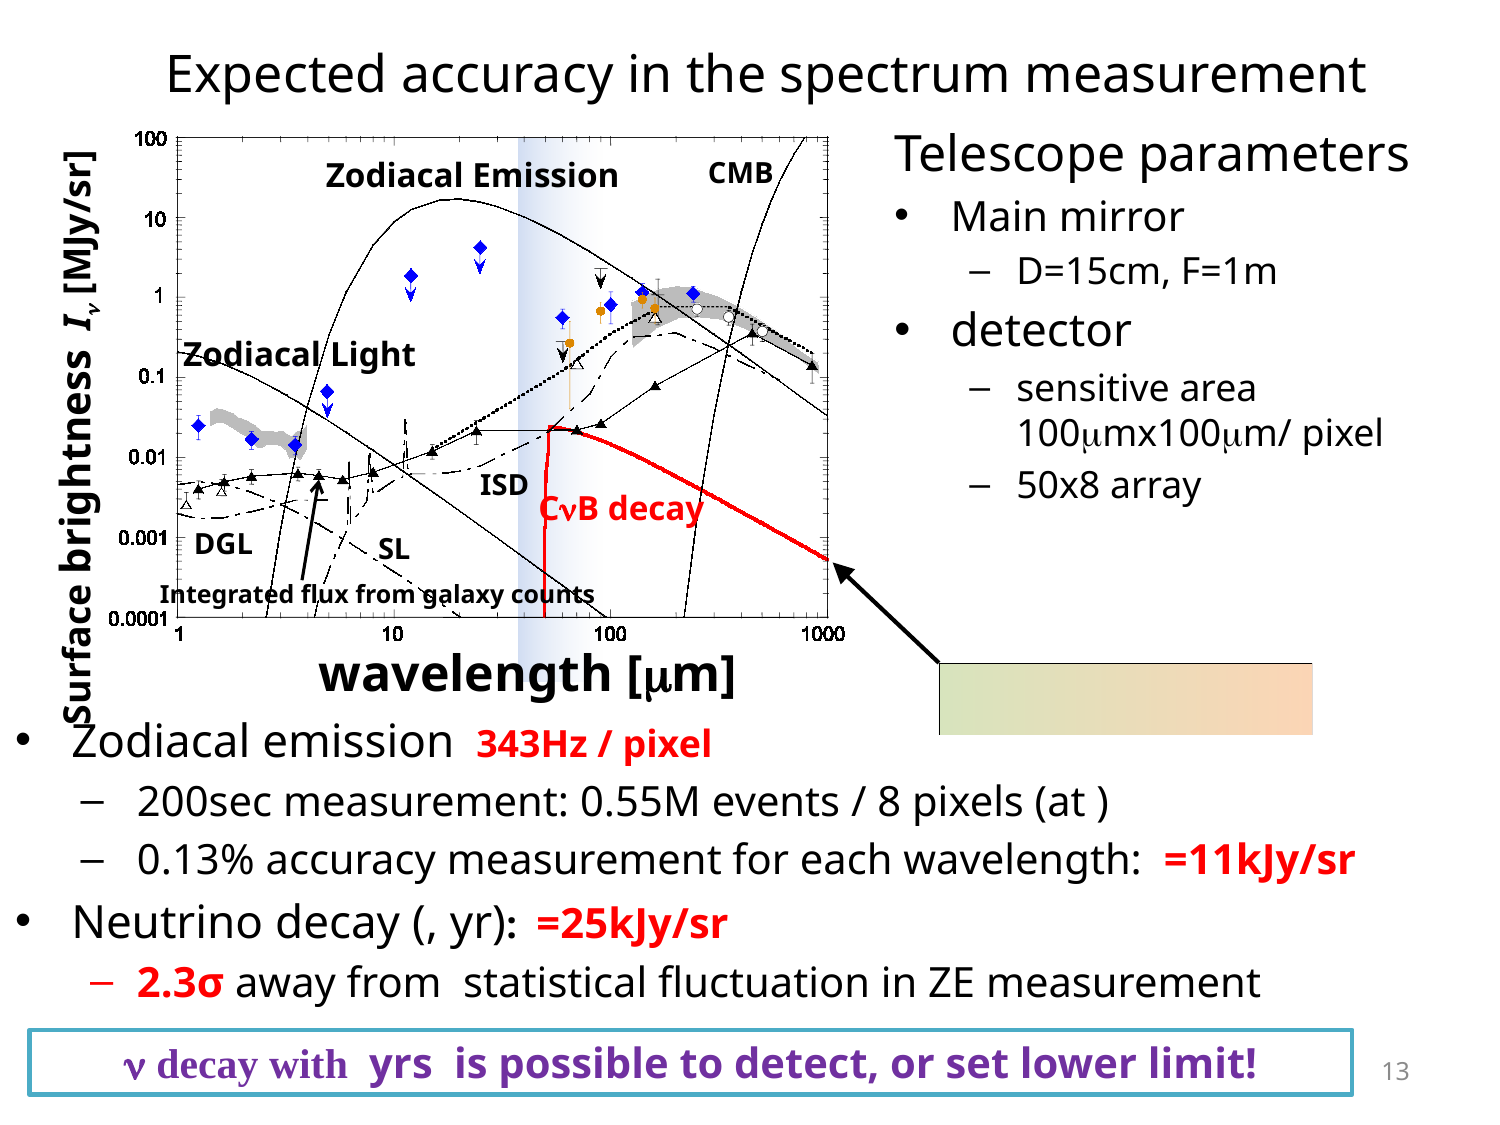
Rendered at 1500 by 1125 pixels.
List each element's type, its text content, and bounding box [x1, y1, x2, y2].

title Expected accuracy in the spectrum measurement [64, 15, 1471, 129]
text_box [40, 130, 845, 699]
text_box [301, 479, 314, 581]
text_box [850, 567, 855, 575]
slide_number 13 [1074, 1042, 1425, 1103]
